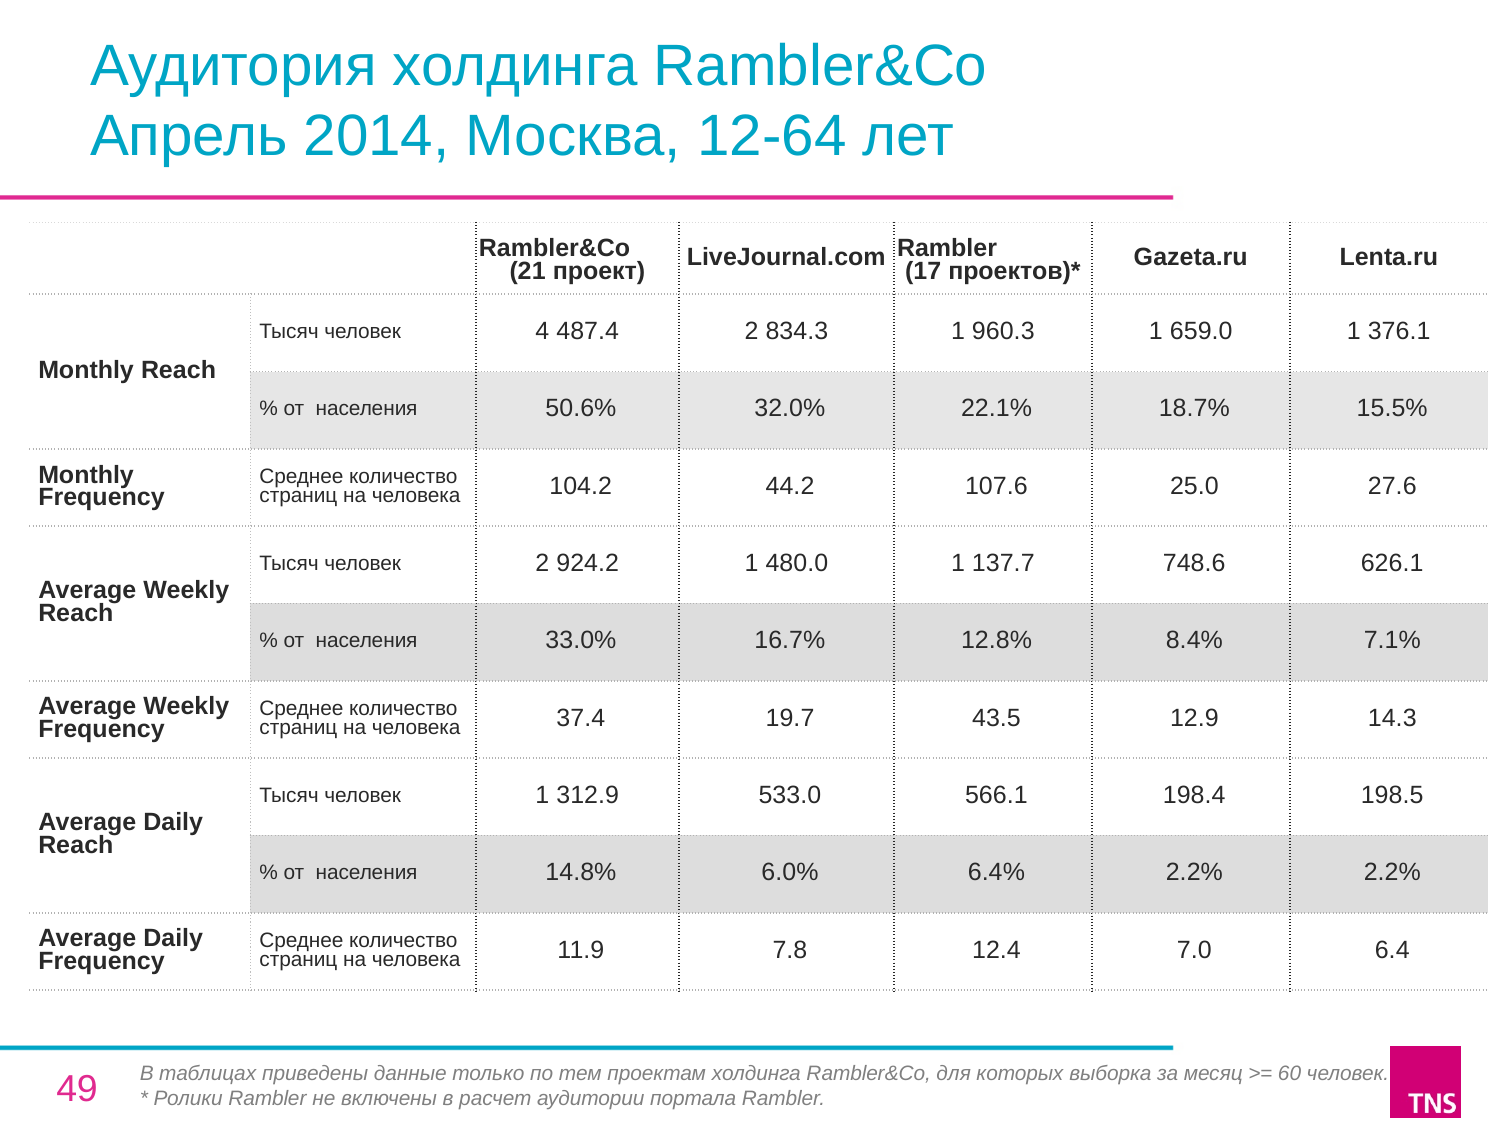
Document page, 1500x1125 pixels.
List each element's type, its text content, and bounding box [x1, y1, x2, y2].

table_cell 50.6% [476, 372, 679, 449]
table_cell Average Daily Frequency [29, 913, 250, 990]
table_cell Monthly Reach [29, 294, 250, 449]
table_cell 19.7 [679, 681, 894, 758]
table_cell Тысяч человек [250, 294, 476, 372]
table_cell Average Weekly Frequency [29, 681, 250, 758]
table_cell 6.4% [894, 835, 1092, 913]
table_cell 566.1 [894, 758, 1092, 835]
table_cell 27.6 [1290, 449, 1488, 526]
table_cell 18.7% [1092, 372, 1290, 449]
table_cell 6.0% [679, 835, 894, 913]
table_cell Average Daily Reach [29, 758, 250, 913]
table_cell 37.4 [476, 681, 679, 758]
table_cell 1 137.7 [894, 526, 1092, 603]
table_cell 2 834.3 [679, 294, 894, 372]
table_cell 6.4 [1290, 913, 1488, 990]
table_cell Среднее количество страниц на человека [250, 449, 476, 526]
table_cell 43.5 [894, 681, 1092, 758]
table_cell % от населения [250, 603, 476, 681]
table_cell 12.4 [894, 913, 1092, 990]
table_cell 16.7% [679, 603, 894, 681]
table_cell 2.2% [1092, 835, 1290, 913]
table_cell 198.4 [1092, 758, 1290, 835]
table_cell 11.9 [476, 913, 679, 990]
table_header Lenta.ru [1290, 223, 1488, 294]
table_cell % от населения [250, 835, 476, 913]
table_header Rambler&Co (21 проект) [476, 223, 679, 294]
table_cell 1 480.0 [679, 526, 894, 603]
table_cell 32.0% [679, 372, 894, 449]
table_cell 12.9 [1092, 681, 1290, 758]
table_cell 25.0 [1092, 449, 1290, 526]
table_cell 107.6 [894, 449, 1092, 526]
table_cell Тысяч человек [250, 758, 476, 835]
table_cell 1 960.3 [894, 294, 1092, 372]
table_cell 748.6 [1092, 526, 1290, 603]
table_cell 14.8% [476, 835, 679, 913]
table_cell 1 312.9 [476, 758, 679, 835]
table_cell 14.3 [1290, 681, 1488, 758]
table_cell Тысяч человек [250, 526, 476, 603]
table_cell 15.5% [1290, 372, 1488, 449]
table_cell 33.0% [476, 603, 679, 681]
table_cell 533.0 [679, 758, 894, 835]
table_cell Monthly Frequency [29, 449, 250, 526]
table_cell 7.8 [679, 913, 894, 990]
table_cell 4 487.4 [476, 294, 679, 372]
table_cell 1 376.1 [1290, 294, 1488, 372]
title Аудитория холдинга Rambler&Co Апрель 2014, Москва, 12-64 лет [74, 8, 1476, 187]
slide_number 49 [40, 1055, 392, 1125]
table_header [29, 223, 476, 294]
table_cell Average Weekly Reach [29, 526, 250, 681]
text_box В таблицах приведены данные только по тем проектам холдинга Rambler&Co, для которых выборка за месяц >= 60 человек. * Ролики Rambler не включены в расчет аудитории портала Rambler. [124, 1052, 1463, 1117]
table_cell 2.2% [1290, 835, 1488, 913]
table_header Rambler (17 проектов)* [894, 223, 1092, 294]
picture [0, 0, 1500, 1125]
table_header LiveJournal.com [679, 223, 894, 294]
table_cell 22.1% [894, 372, 1092, 449]
table_cell 12.8% [894, 603, 1092, 681]
table_cell Среднее количество страниц на человека [250, 681, 476, 758]
table_cell 44.2 [679, 449, 894, 526]
table_cell 104.2 [476, 449, 679, 526]
table_cell 198.5 [1290, 758, 1488, 835]
table_cell % от населения [250, 372, 476, 449]
table_cell 2 924.2 [476, 526, 679, 603]
table_cell 7.0 [1092, 913, 1290, 990]
table_cell 1 659.0 [1092, 294, 1290, 372]
table_cell 8.4% [1092, 603, 1290, 681]
table_cell 626.1 [1290, 526, 1488, 603]
table_cell Среднее количество страниц на человека [250, 913, 476, 990]
table_header Gazeta.ru [1092, 223, 1290, 294]
table_cell 7.1% [1290, 603, 1488, 681]
